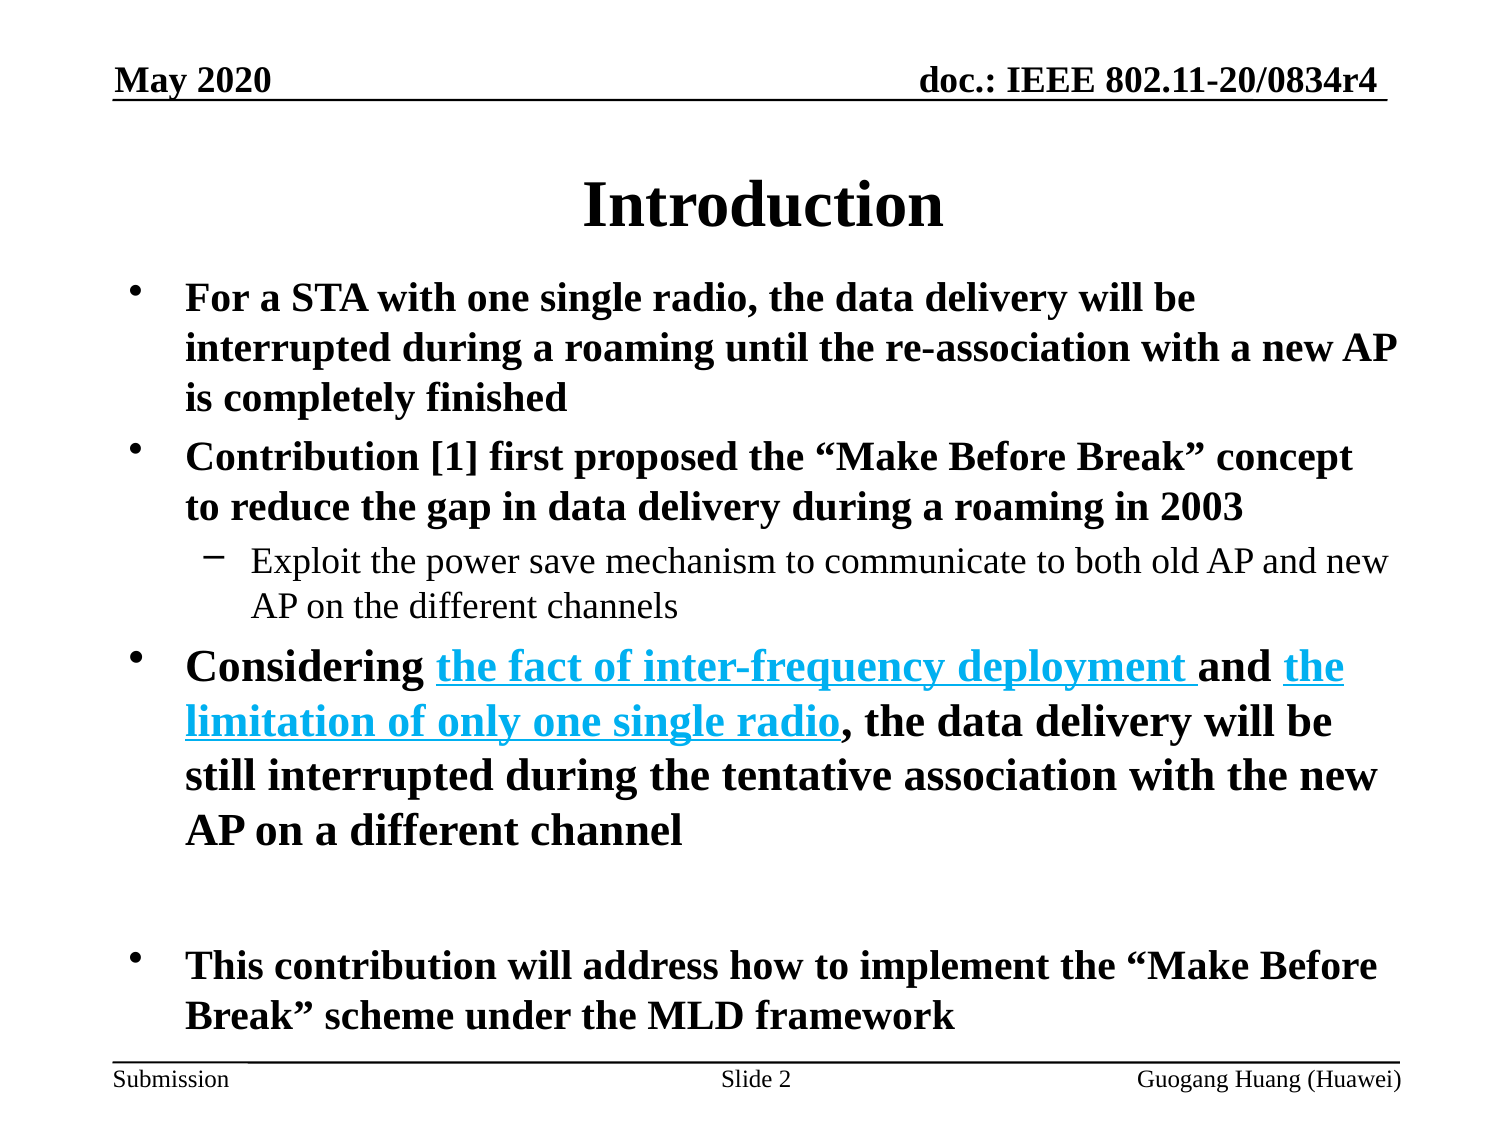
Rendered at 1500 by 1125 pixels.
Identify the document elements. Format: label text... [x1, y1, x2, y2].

text_box Introduction [126, 112, 1402, 288]
footer Guogang Huang (Huawei) [1133, 1061, 1402, 1093]
slide_number Slide 2 [712, 1061, 800, 1093]
list For a STA with one single radio, the data delivery will be interrupted during a roaming until the re-association with a new AP is completely finished Contribution [1] first proposed the “Make Before Break” concept to reduce the gap in data delivery during a roaming in 2003 Exploit the power save mechanism to communicate to both old AP and new AP on the different channels Considering the fact of inter-frequency deployment and the limitation of only one single radio, the data delivery will be still interrupted during the tentative association with the new AP on a different channel This contribution will address how to implement the “Make Before Break” scheme under the MLD framework [113, 262, 1414, 1050]
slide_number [114, 54, 274, 101]
